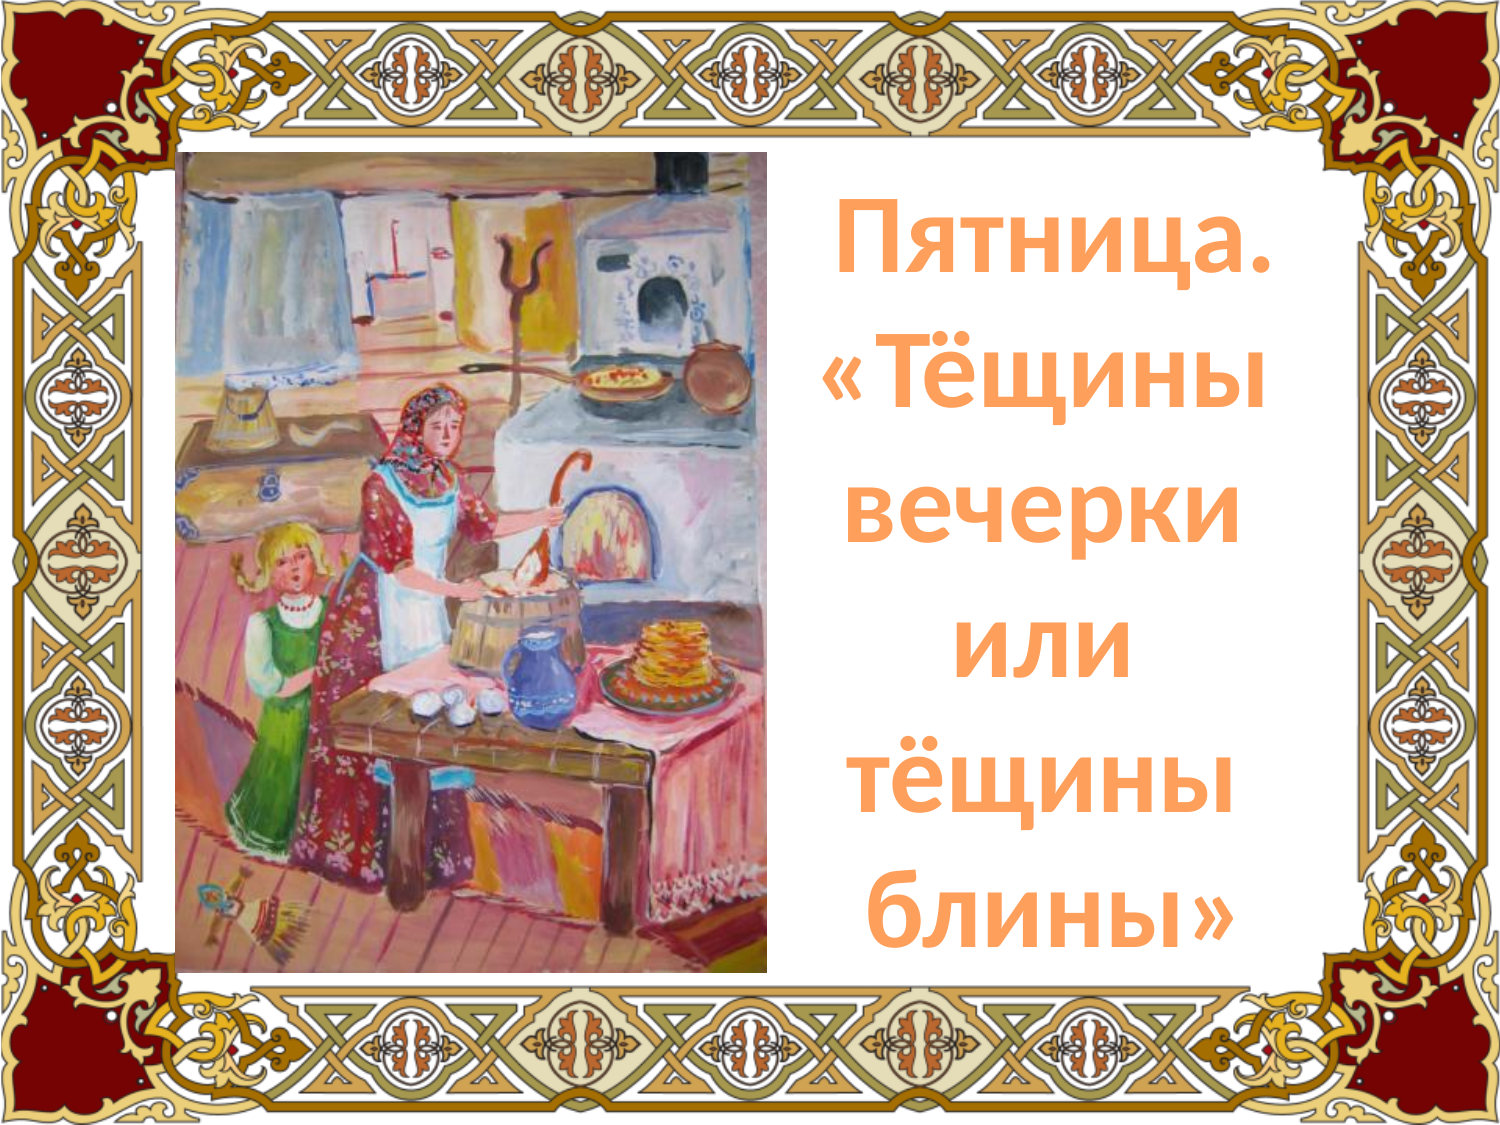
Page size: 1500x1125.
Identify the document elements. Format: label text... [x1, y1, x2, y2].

picture [0, 0, 1500, 1125]
text_box Пятница. «Тёщины вечерки или тёщины блины» [799, 152, 1312, 978]
